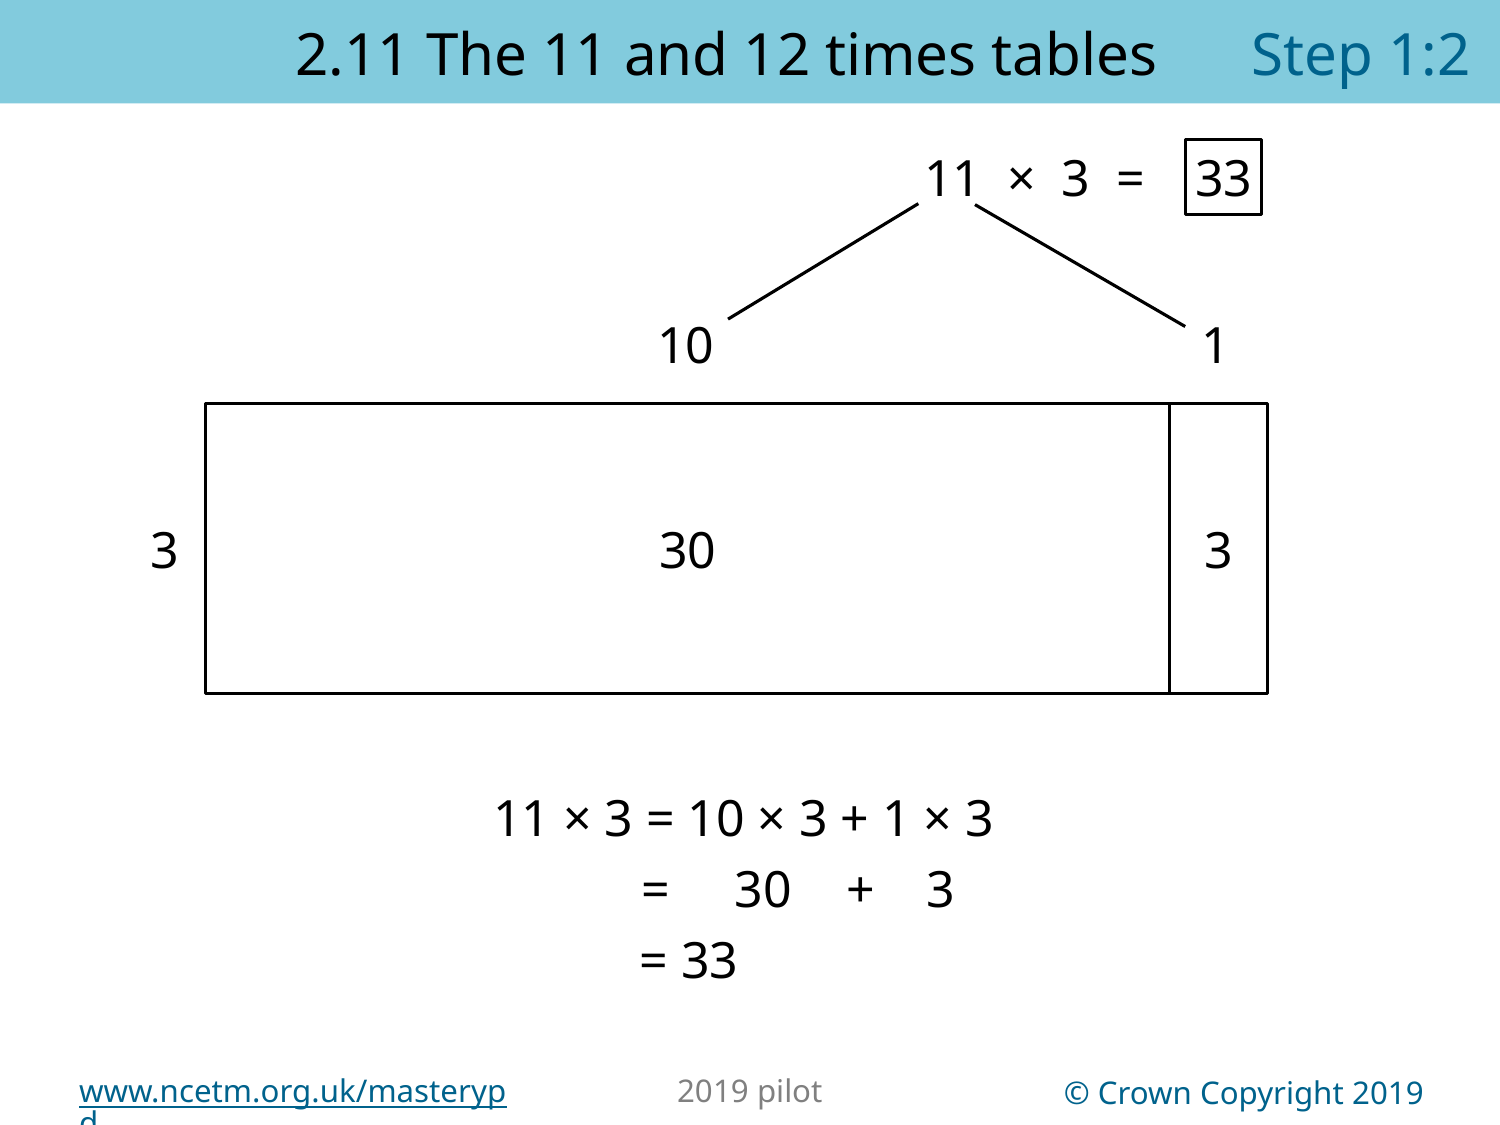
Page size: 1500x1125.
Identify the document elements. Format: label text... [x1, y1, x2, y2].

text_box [974, 204, 1186, 327]
text_box + 3 [831, 849, 971, 925]
text_box 1 [1186, 306, 1246, 382]
text_box 11 × 3 = [909, 139, 1160, 215]
text_box = 33 [624, 921, 754, 996]
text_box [205, 403, 1268, 694]
text_box 11 × 3 = 10 × 3 + 1 × 3 [478, 778, 1022, 854]
text_box = 30 [626, 849, 808, 925]
text_box 10 [642, 306, 729, 382]
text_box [727, 203, 919, 320]
text_box 3 [135, 510, 195, 586]
text_box 33 [1180, 139, 1268, 215]
list 2.11 The 11 and 12 times tables Step 1:2 [0, 0, 1500, 104]
